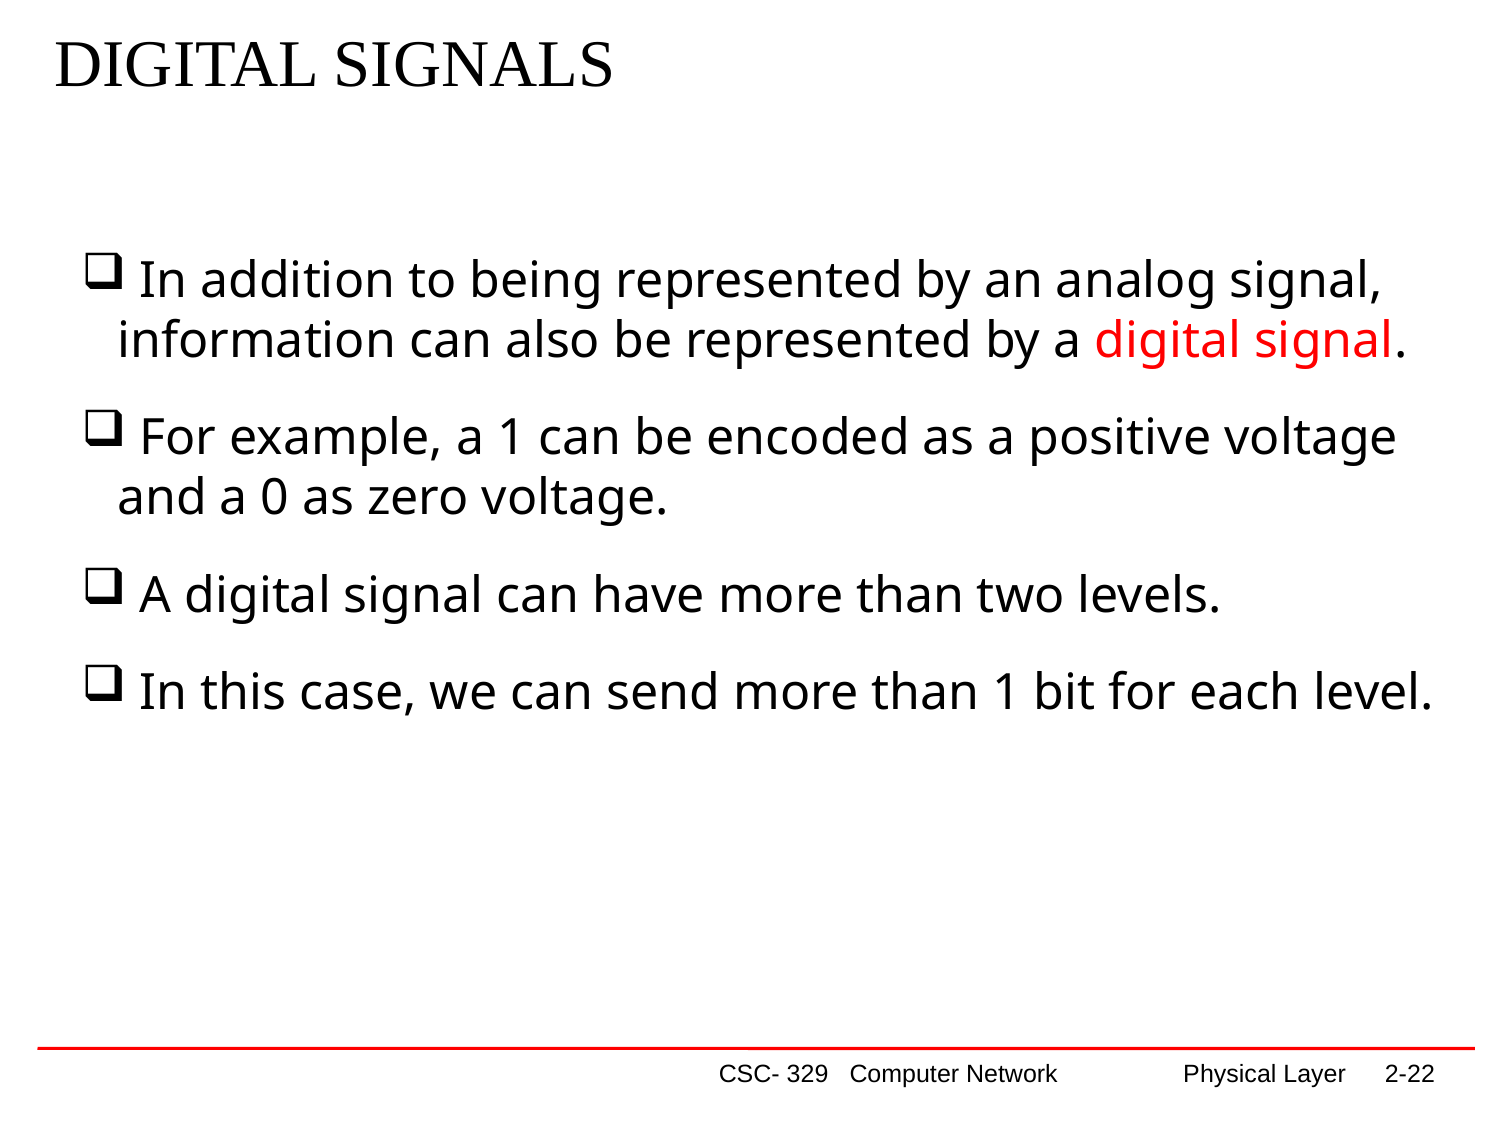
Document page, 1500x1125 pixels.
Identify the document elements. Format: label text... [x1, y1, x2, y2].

footer CSC- 329 Computer Network Physical Layer [663, 1049, 1338, 1125]
slide_number 2-22 [1338, 1049, 1451, 1125]
text_box DIGITAL SIGNALS [39, 12, 631, 108]
text_box In addition to being represented by an analog signal, information can also be represented by a digital signal. For example, a 1 can be encoded as a positive voltage and a 0 as zero voltage. A digital signal can have more than two levels. In this case, we can send more than 1 bit for each level. [66, 239, 1463, 728]
